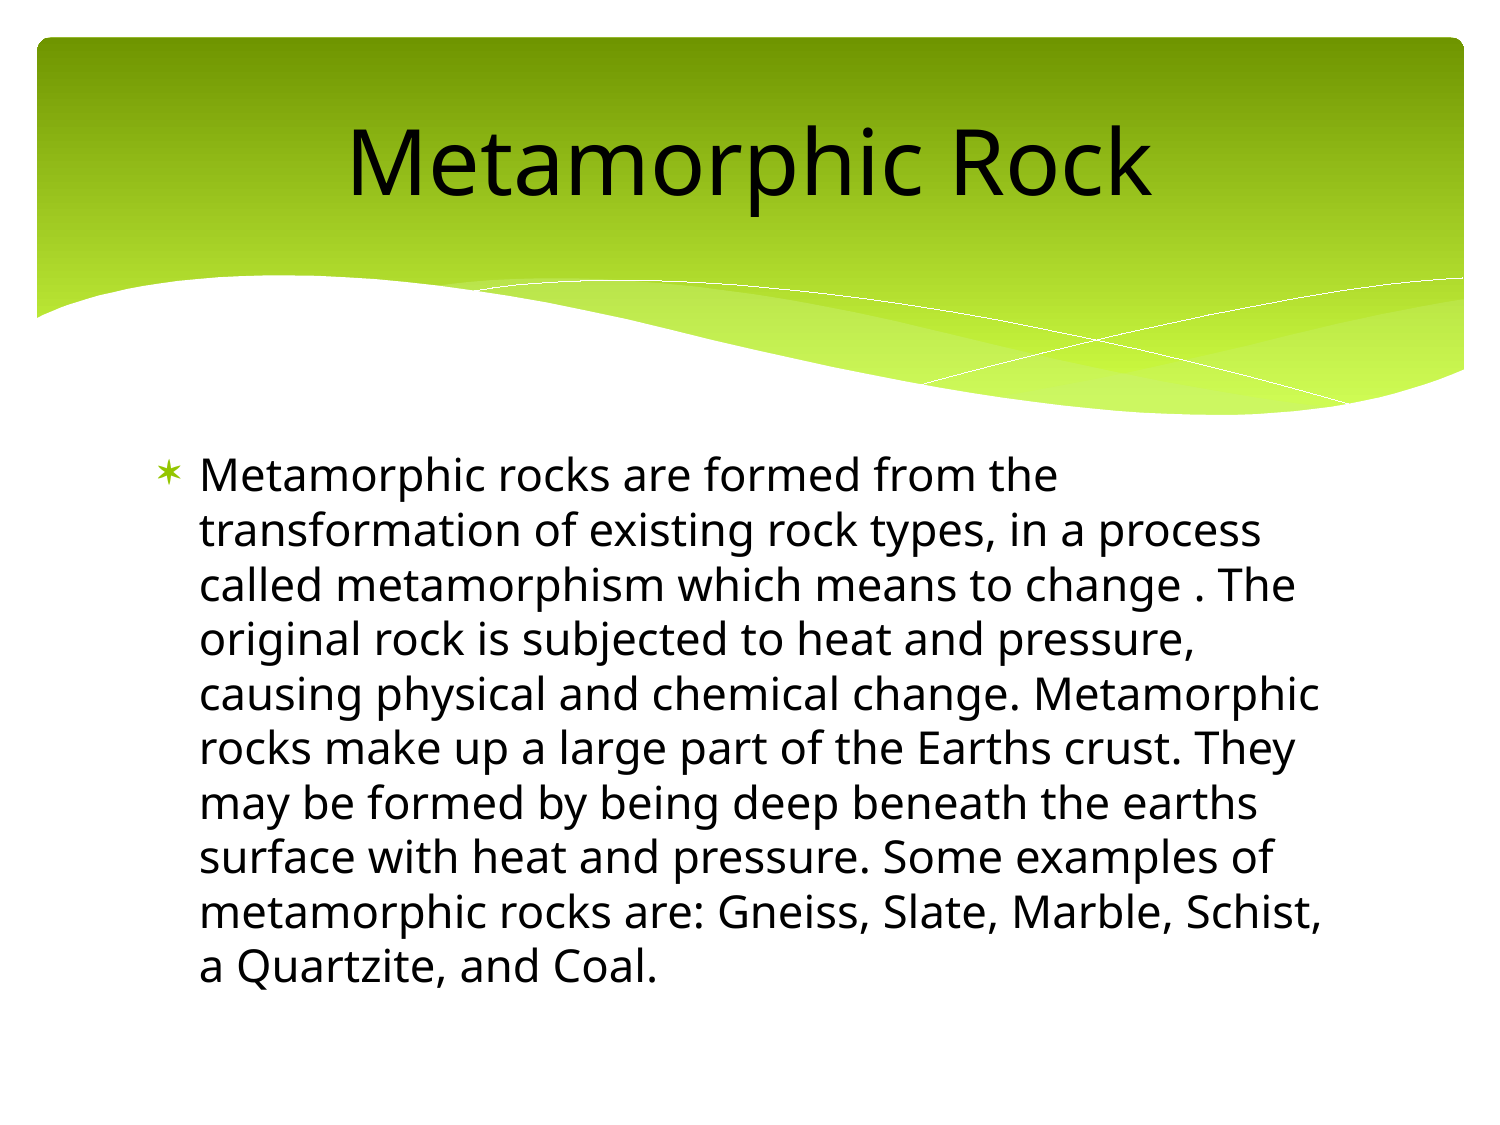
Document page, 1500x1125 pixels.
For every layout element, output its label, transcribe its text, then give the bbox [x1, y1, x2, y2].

list Metamorphic rocks are formed from the transformation of existing rock types, in a process called metamorphism which means to change . The original rock is subjected to heat and pressure, causing physical and chemical change. Metamorphic rocks make up a large part of the Earths crust. They may be formed by being deep beneath the earths surface with heat and pressure. Some examples of metamorphic rocks are: Gneiss, Slate, Marble, Schist, a Quartzite, and Coal. [143, 438, 1359, 1005]
title Metamorphic Rock [75, 55, 1425, 261]
